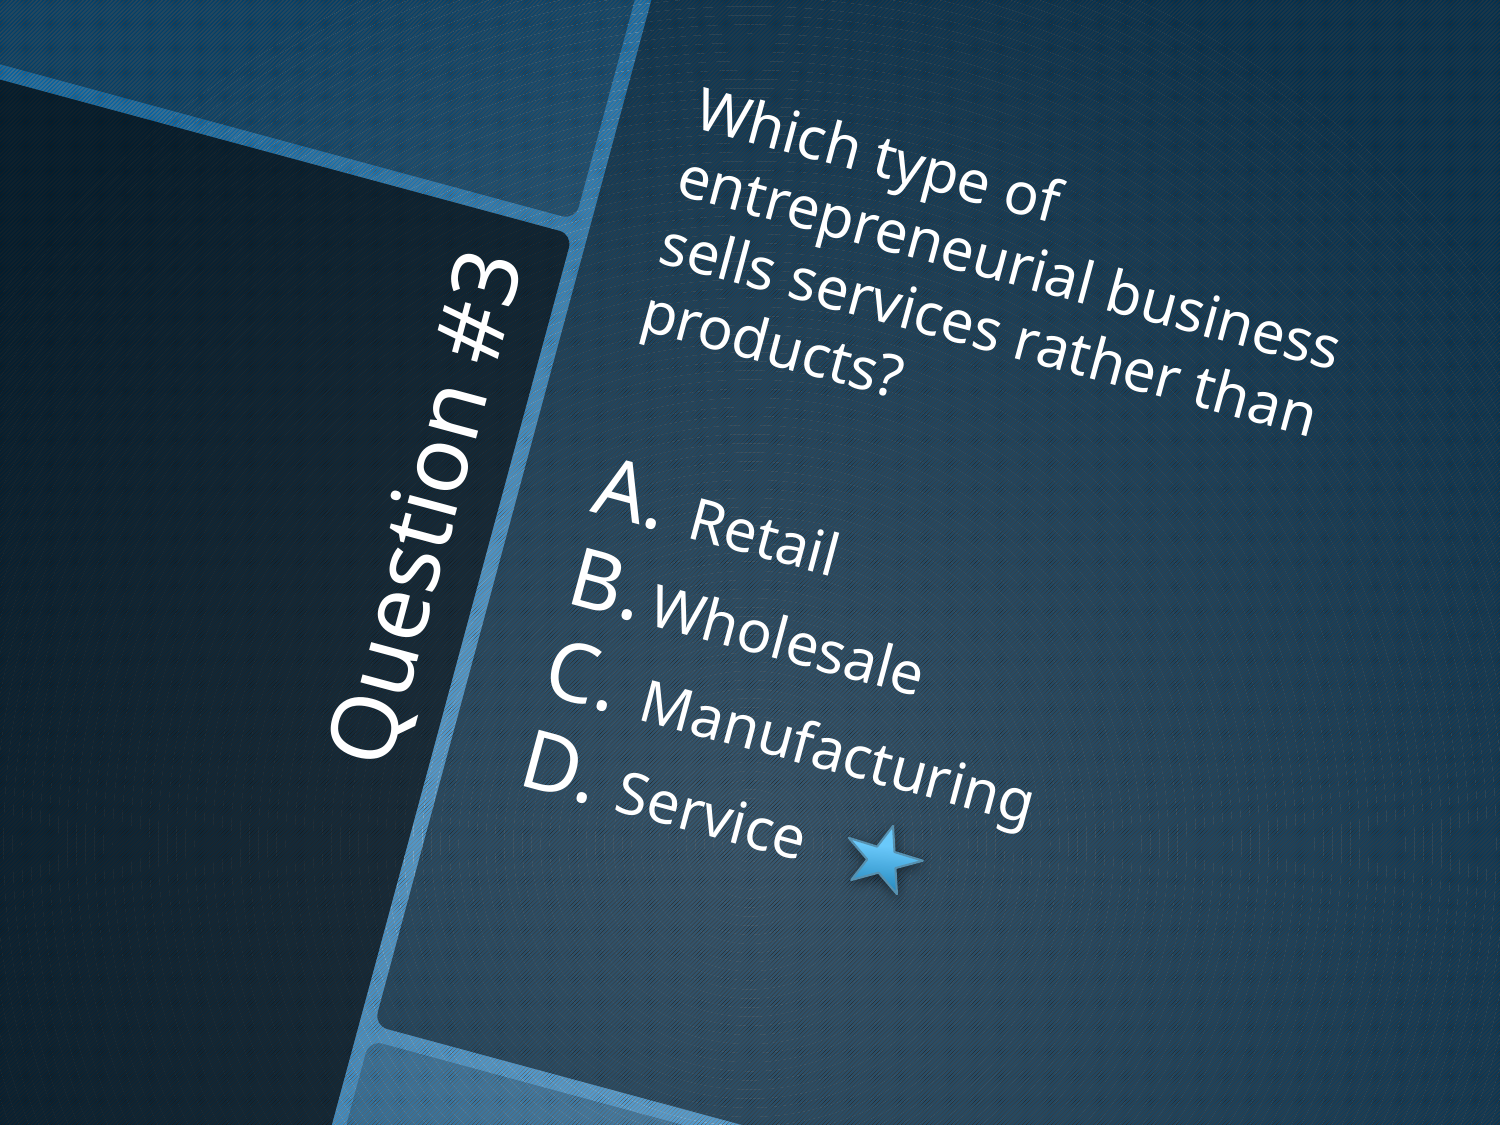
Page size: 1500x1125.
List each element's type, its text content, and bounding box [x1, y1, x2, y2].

text_box [847, 824, 924, 896]
list Which type of entrepreneurial business sells services rather than products? Retail Wholesale Manufacturing Service [475, 72, 1430, 1076]
title Question #3 [69, 181, 554, 1056]
